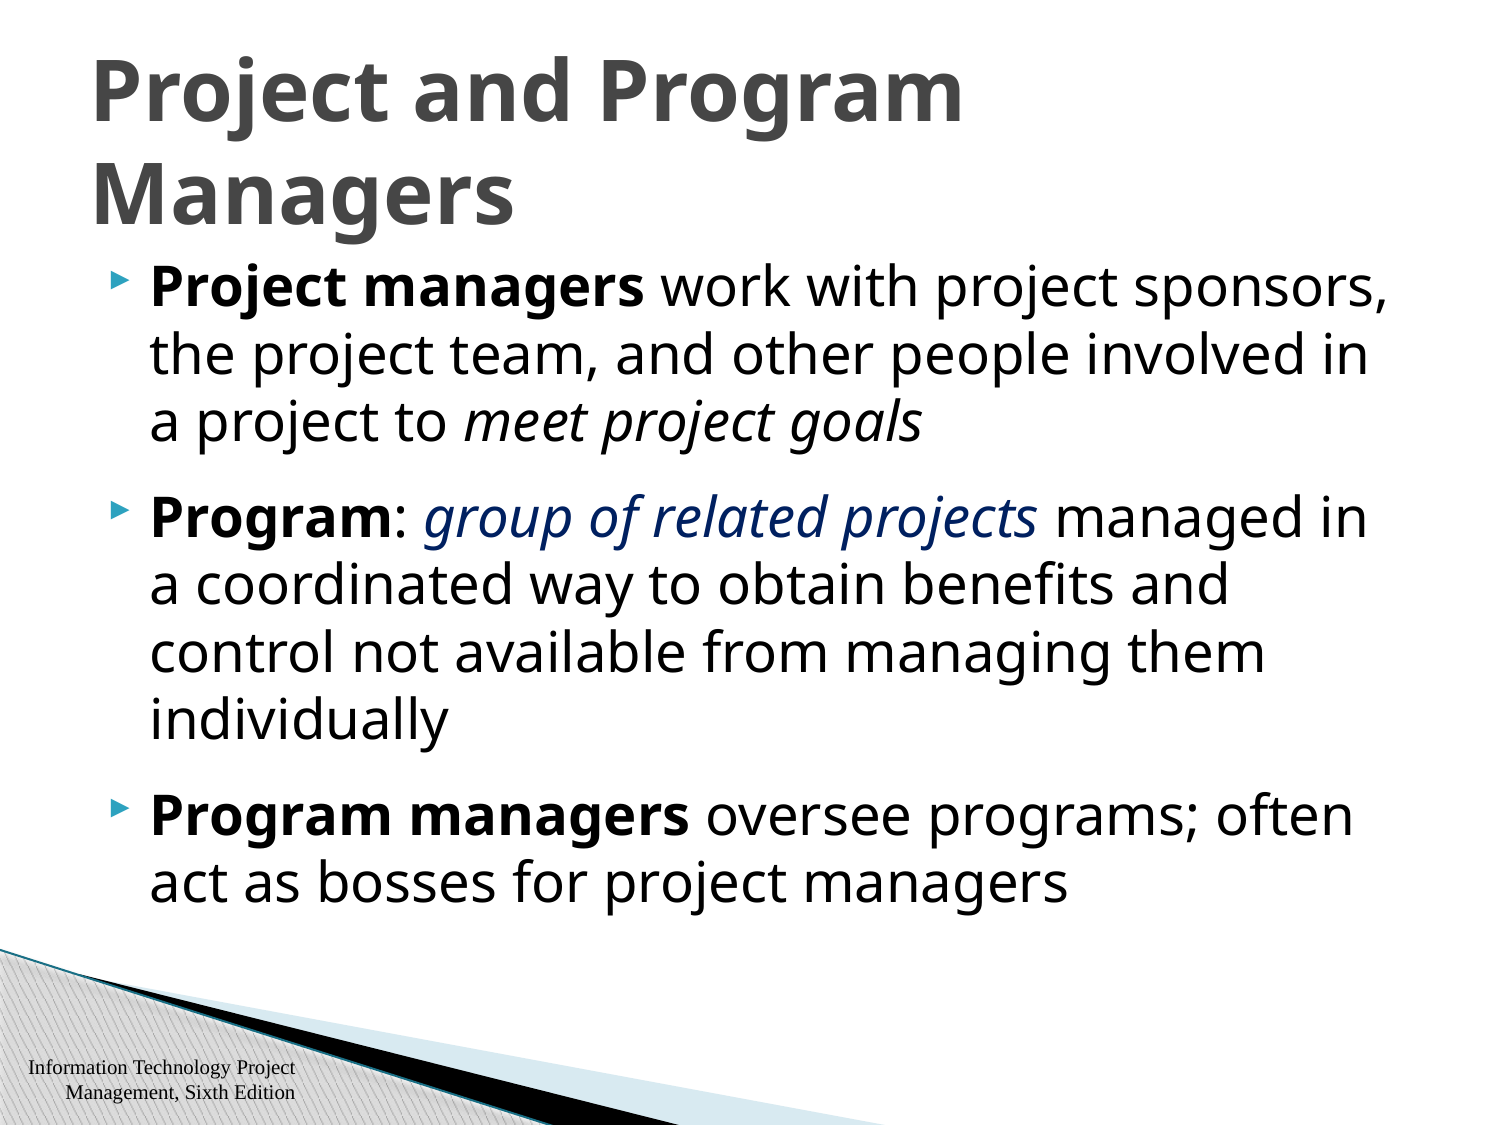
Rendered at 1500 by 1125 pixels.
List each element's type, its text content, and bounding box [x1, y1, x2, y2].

footer Information Technology Project Management, Sixth Edition [0, 1051, 311, 1112]
title Project and Program Managers [75, 45, 1425, 233]
list Project managers work with project sponsors, the project team, and other people involved in a project to meet project goals Program: group of related projects managed in a coordinated way to obtain benefits and control not available from managing them individually Program managers oversee programs; often act as bosses for project managers [75, 243, 1425, 986]
